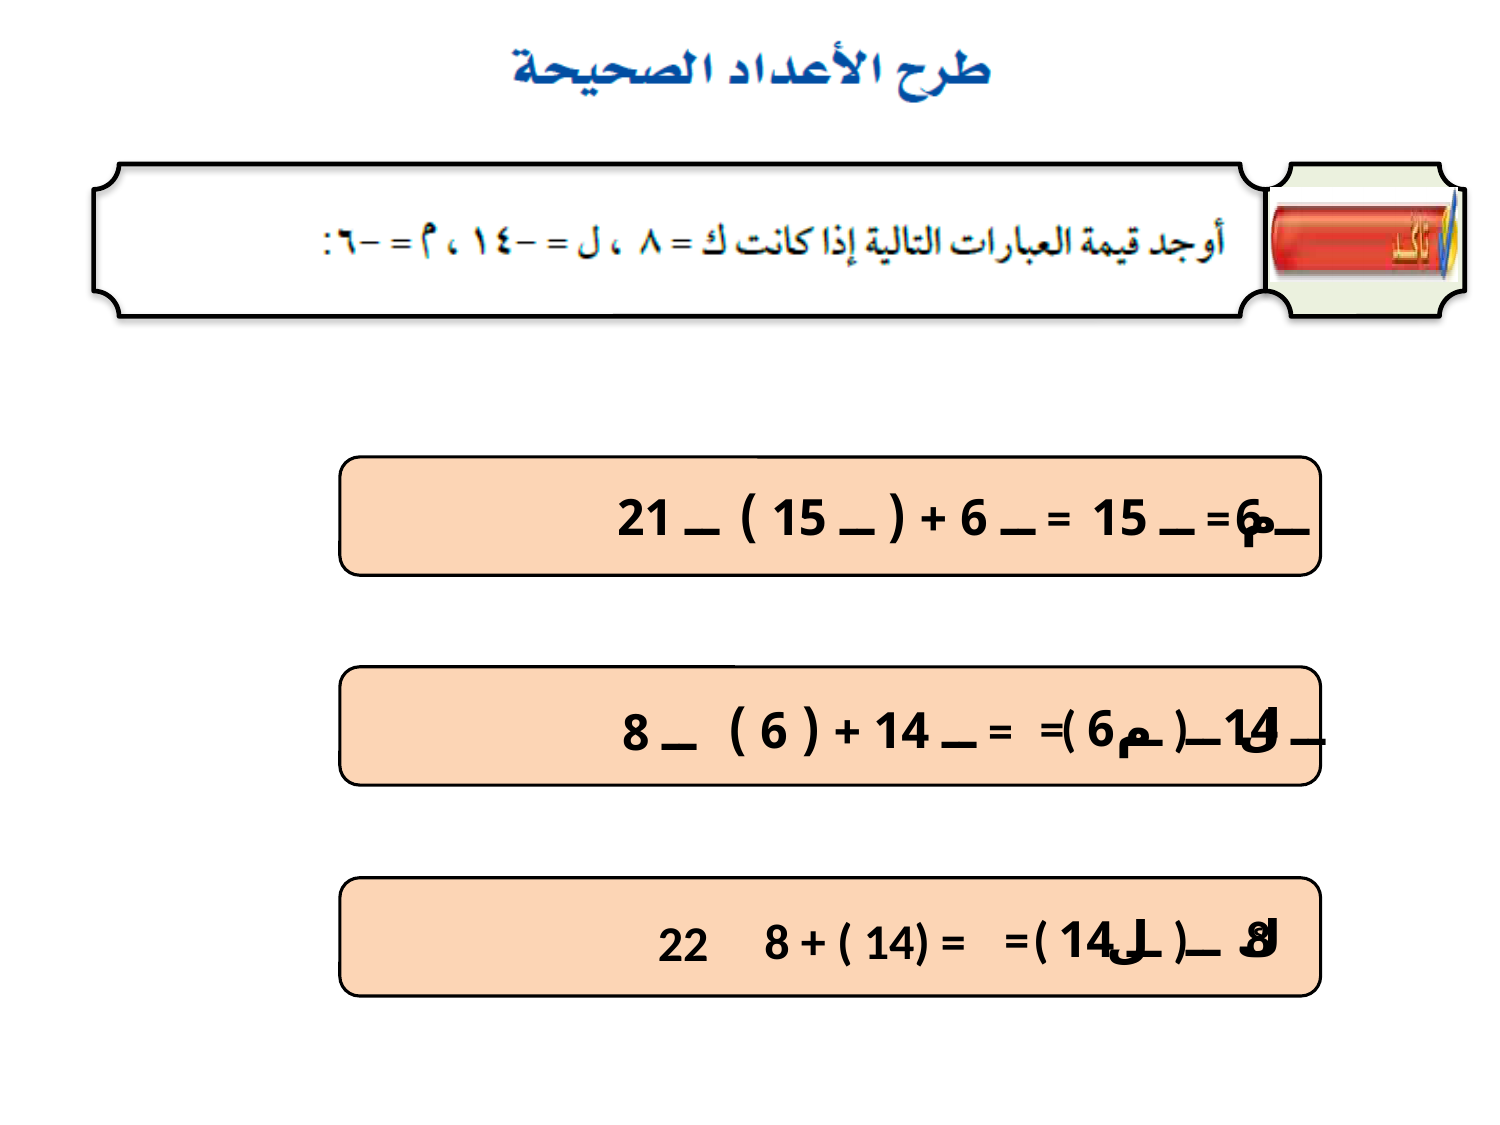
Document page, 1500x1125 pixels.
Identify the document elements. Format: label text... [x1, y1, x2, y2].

text_box [339, 877, 1321, 997]
text_box 22 [585, 905, 727, 977]
text_box [339, 666, 1321, 786]
text_box = [1007, 691, 1081, 762]
text_box ( ــ 14 ) [1063, 902, 1158, 973]
picture [316, 210, 1231, 270]
text_box ــ 8 [574, 695, 715, 766]
text_box ــ 15 = [1082, 480, 1234, 551]
picture [506, 34, 994, 106]
text_box ــ 14 + ( 6 ) = [749, 693, 1027, 765]
text_box ــ [1164, 901, 1219, 972]
text_box ــ 21 [597, 480, 739, 551]
text_box ــ 6 + ( ــ 15 ) = [730, 480, 1090, 551]
text_box ــ 14 [1227, 690, 1322, 761]
text_box [339, 456, 1321, 576]
text_box 8 + ( 14) = [711, 904, 980, 976]
text_box ــ [1168, 690, 1235, 761]
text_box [93, 163, 1466, 317]
text_box = [972, 902, 1050, 973]
text_box ــ 6 [1225, 480, 1320, 551]
text_box ( ــ 6 ) [1077, 691, 1172, 762]
text_box 8 [1211, 901, 1306, 972]
text_box ل [1150, 902, 1161, 973]
